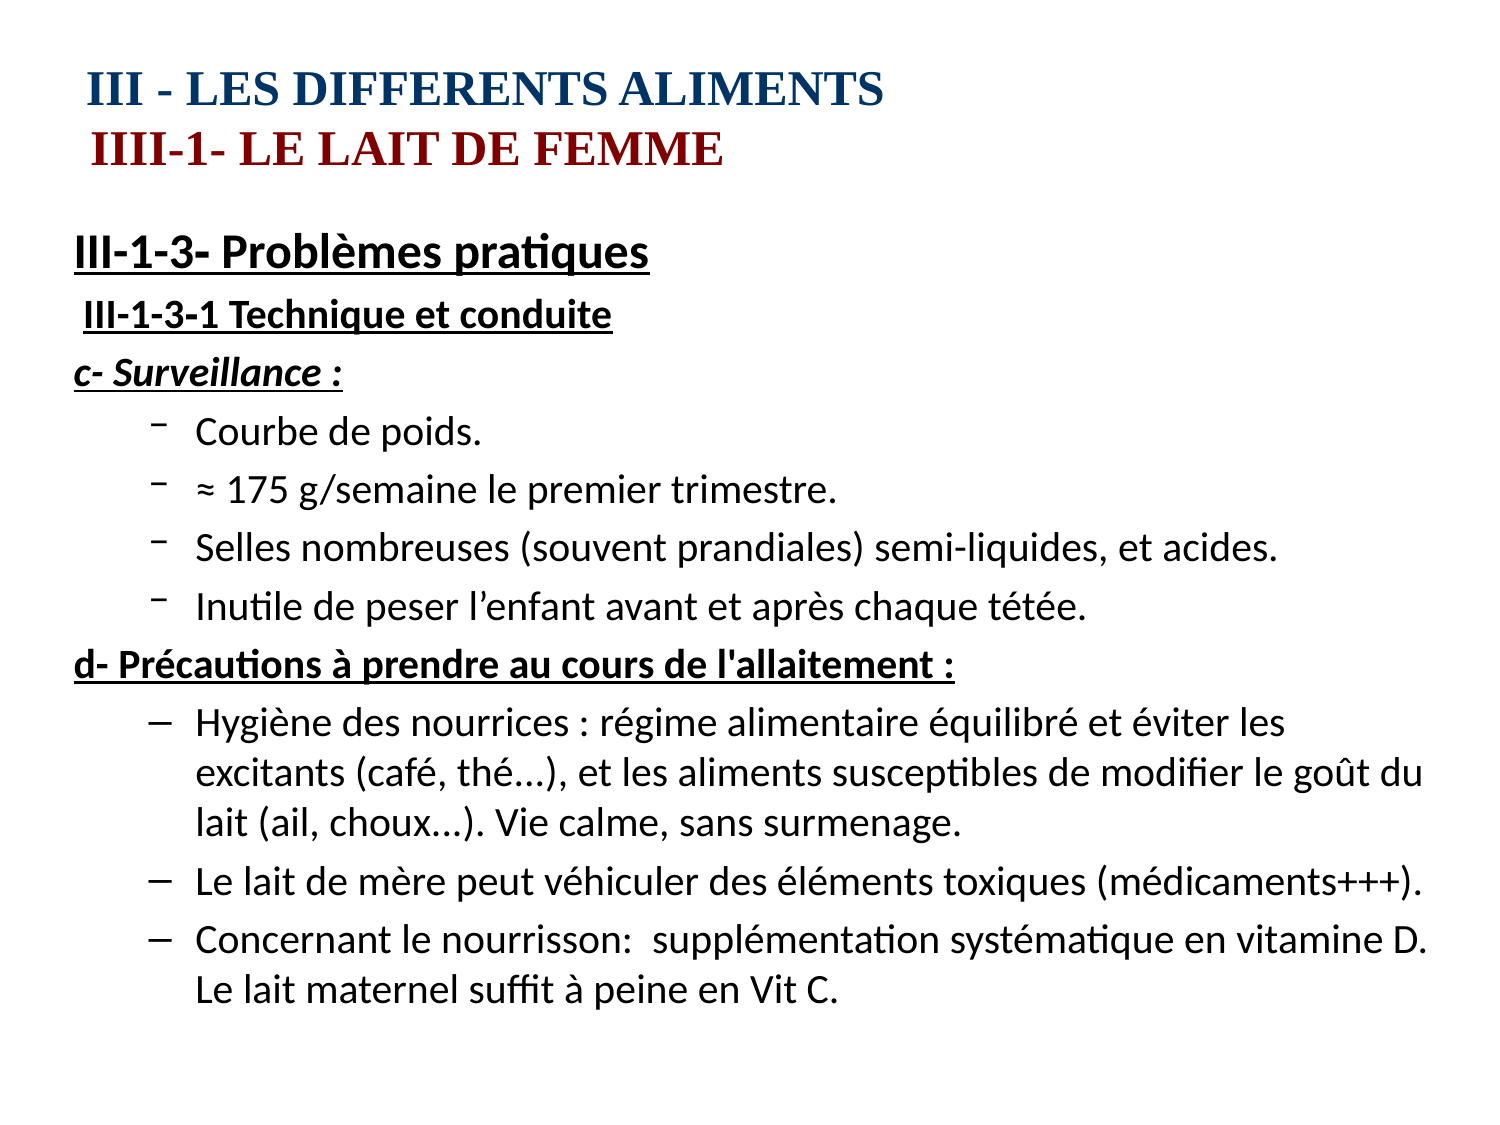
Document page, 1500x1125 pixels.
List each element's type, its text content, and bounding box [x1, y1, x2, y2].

list III-1-3‑ Problèmes pratiques III-1-3‑1 Technique et conduite c- Surveillance : Courbe de poids. ≈ 175 g/semaine le premier trimestre. Selles nombreuses (souvent prandiales) semi-liquides, et acides. Inutile de peser l’enfant avant et après chaque tétée. d- Précautions à prendre au cours de l'allaitement : Hygiène des nourrices : régime alimentaire équilibré et éviter les excitants (café, thé...), et les aliments susceptibles de modifier le goût du lait (ail, choux...). Vie calme, sans surmenage. Le lait de mère peut véhiculer des éléments toxiques (médicaments+++). Concernant le nourrisson: supplémentation systématique en vitamine D. Le lait maternel suffit à peine en Vit C. [58, 210, 1454, 1091]
title III ‑ LES DIFFERENTS ALIMENTS IIII-1‑ LE LAIT DE FEMME [0, 105, 1351, 247]
